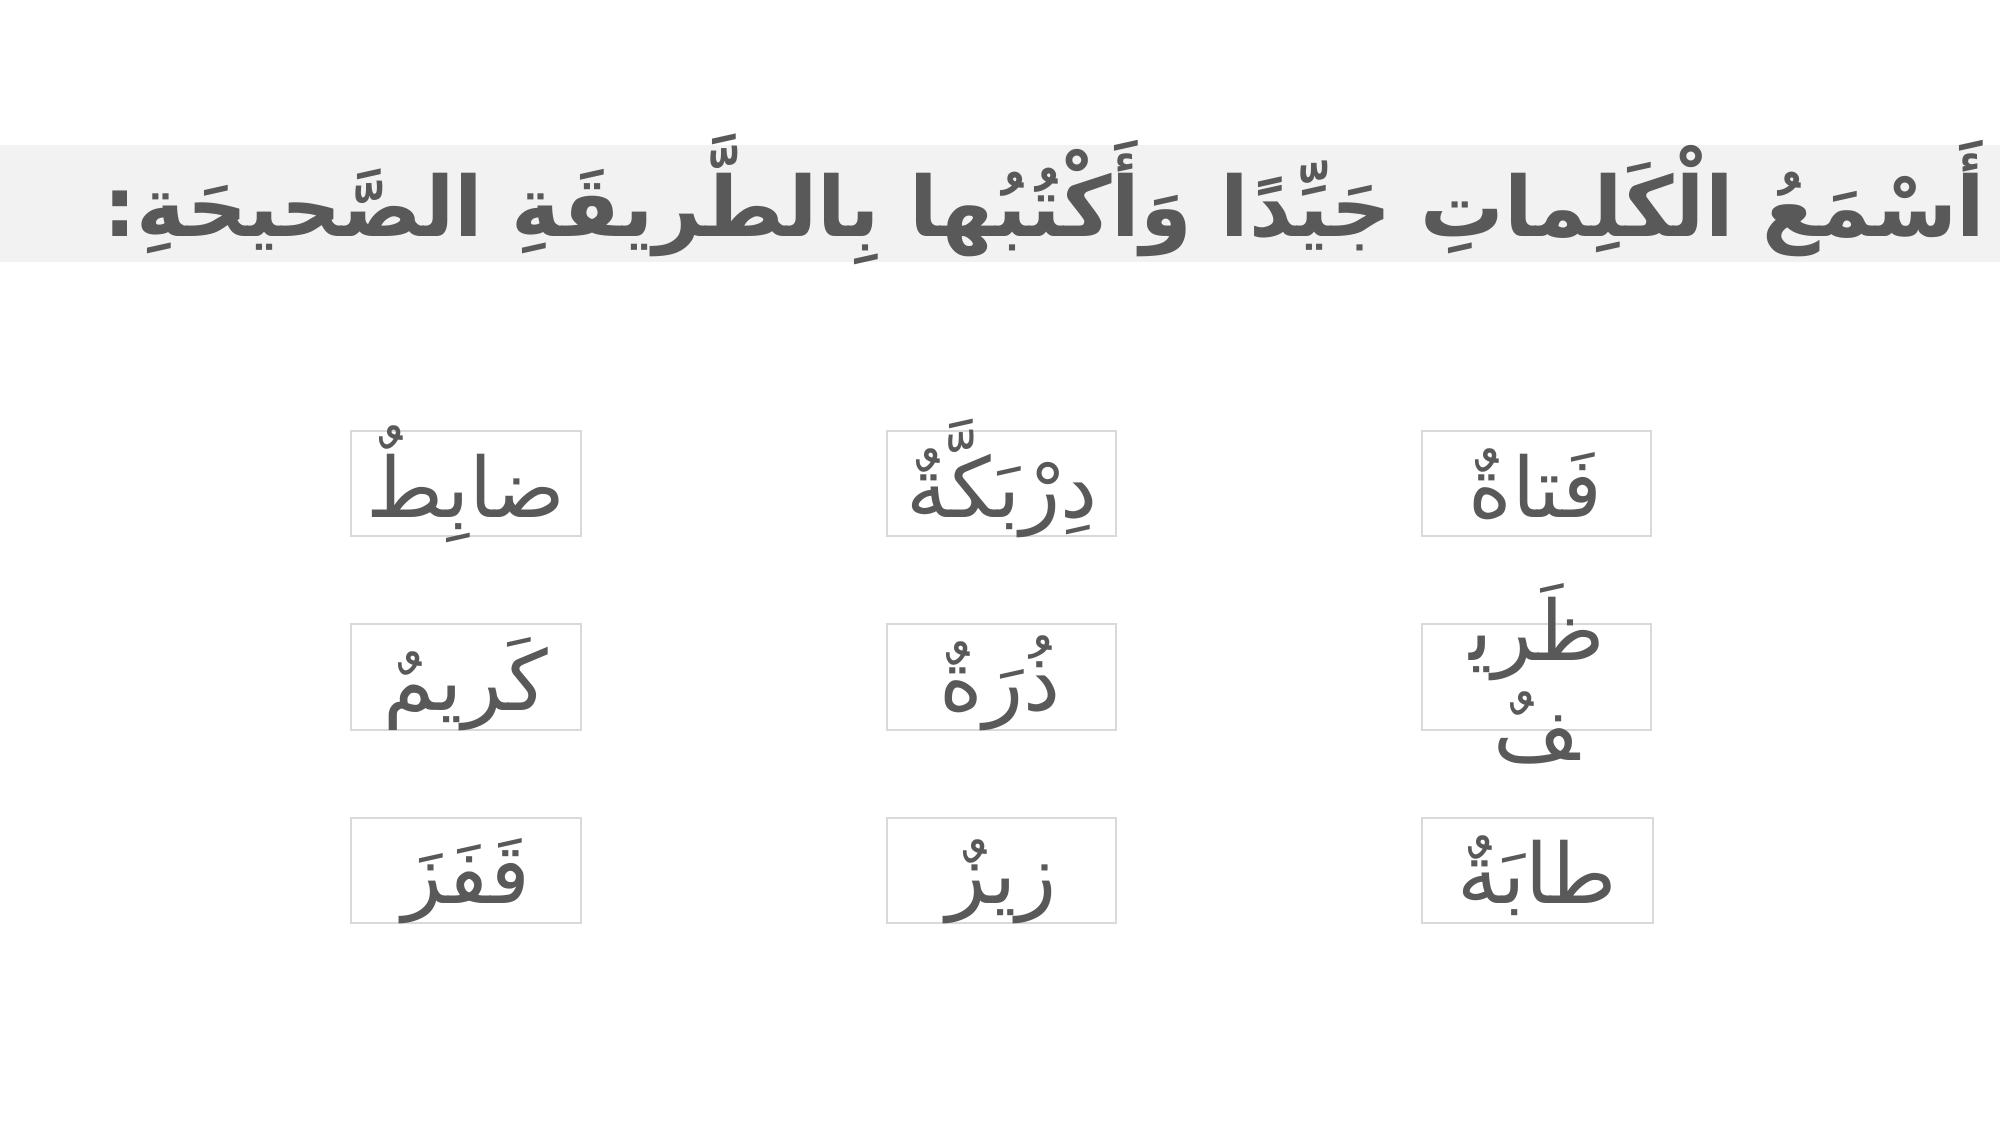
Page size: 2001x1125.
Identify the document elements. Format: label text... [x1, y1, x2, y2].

text_box ذُرَةٌ [886, 623, 1117, 731]
text_box ضابِطٌ [350, 430, 582, 537]
text_box فَتاةٌ [1421, 430, 1652, 537]
text_box كَريمٌ [350, 623, 582, 731]
text_box أَسْمَعُ الْكَلِماتِ جَيِّدًا وَأَكْتُبُها بِالطَّريقَةِ الصَّحيحَةِ: [0, 146, 2000, 261]
text_box زيزٌ [886, 817, 1117, 924]
text_box ظَريفٌ [1421, 623, 1652, 731]
text_box دِرْبَكَّةٌ [886, 430, 1117, 537]
text_box طابَةٌ [1421, 817, 1654, 924]
text_box قَفَزَ [350, 817, 582, 924]
